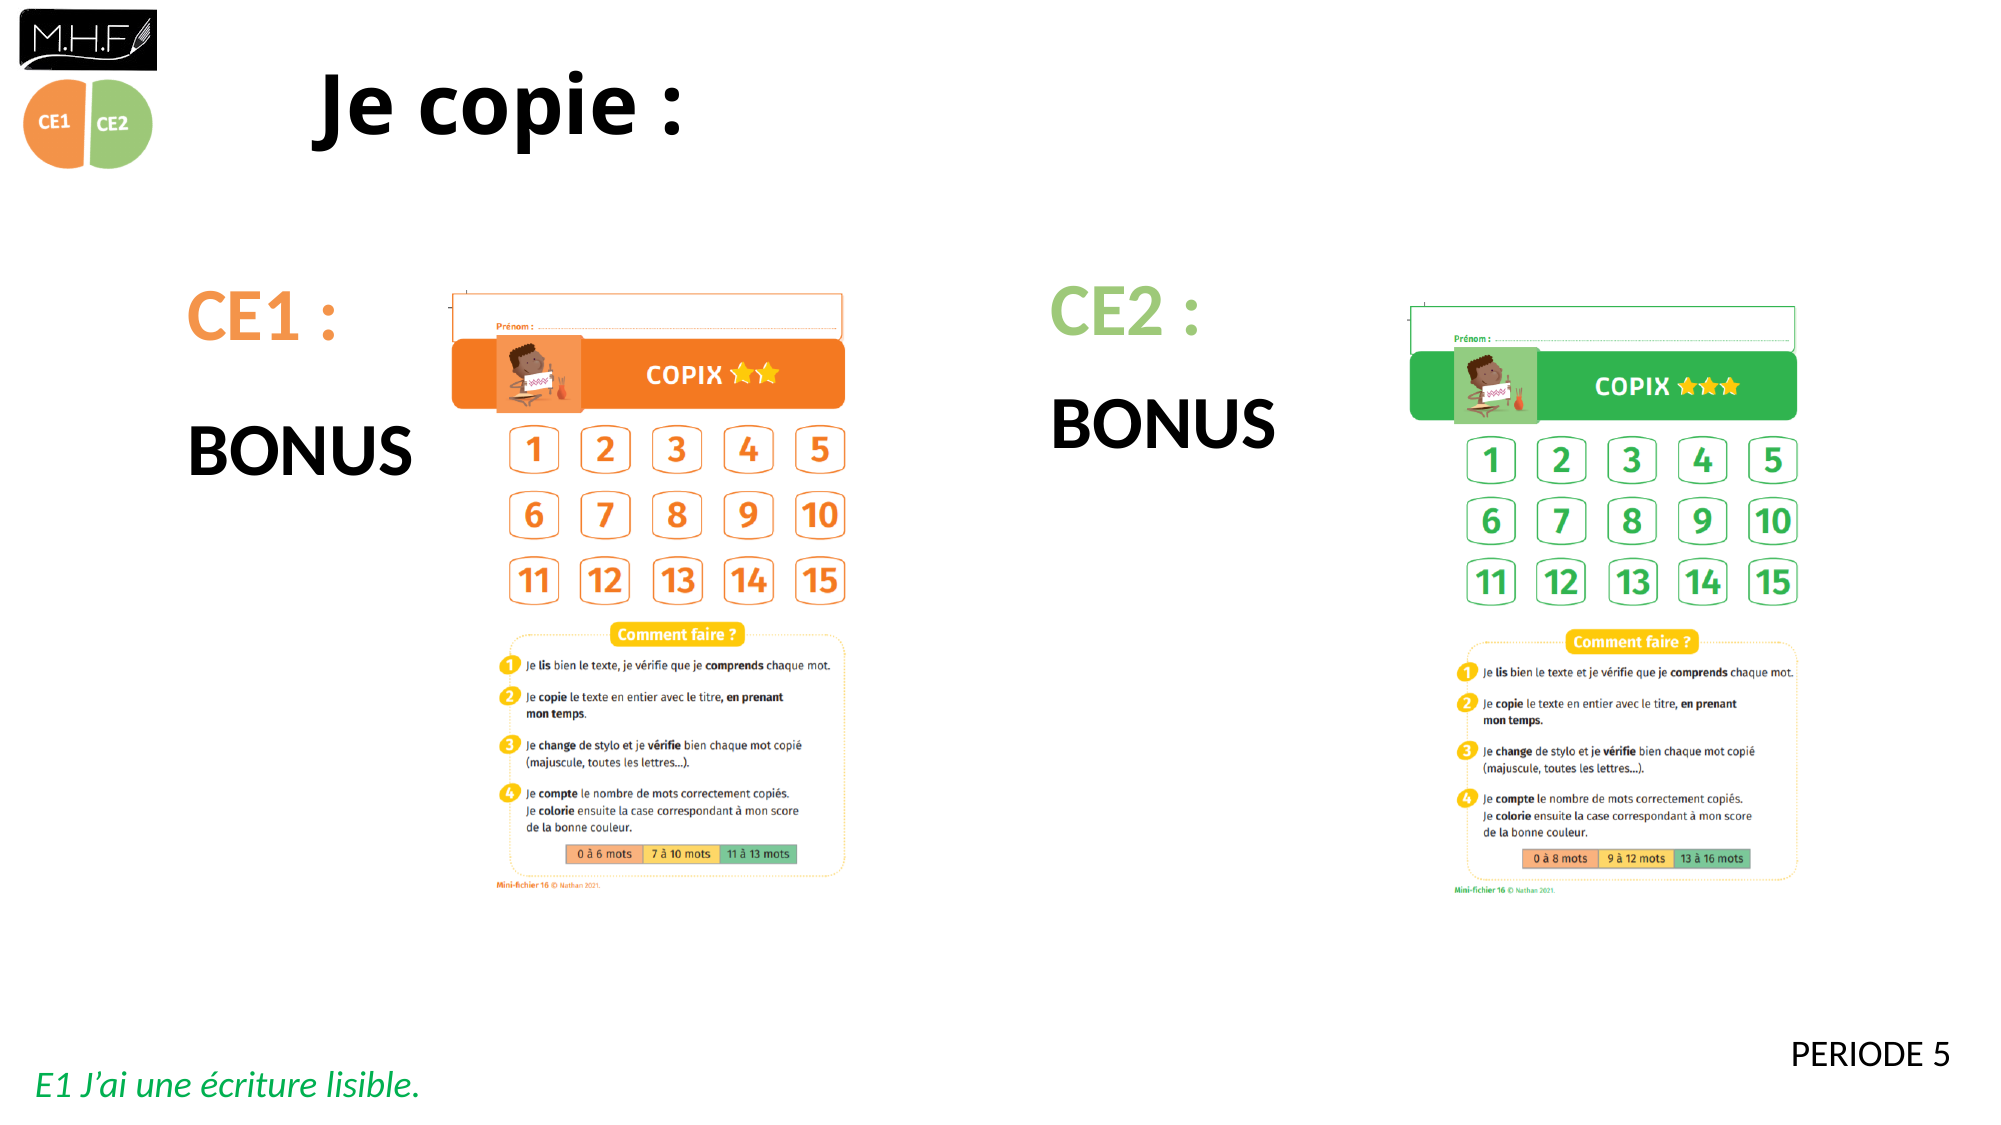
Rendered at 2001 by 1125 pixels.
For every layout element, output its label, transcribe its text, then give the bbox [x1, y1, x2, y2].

text_box CE1 : BONUS [172, 213, 799, 723]
picture [1407, 302, 1823, 901]
text_box PERIODE 5 [1362, 1021, 1967, 1082]
picture [1, 7, 177, 207]
picture [448, 290, 864, 897]
text_box E1 J’ai une écriture lisible. [19, 1052, 646, 1125]
text_box Je copie : [303, 7, 1549, 208]
text_box CE2 : BONUS [1035, 246, 1933, 563]
